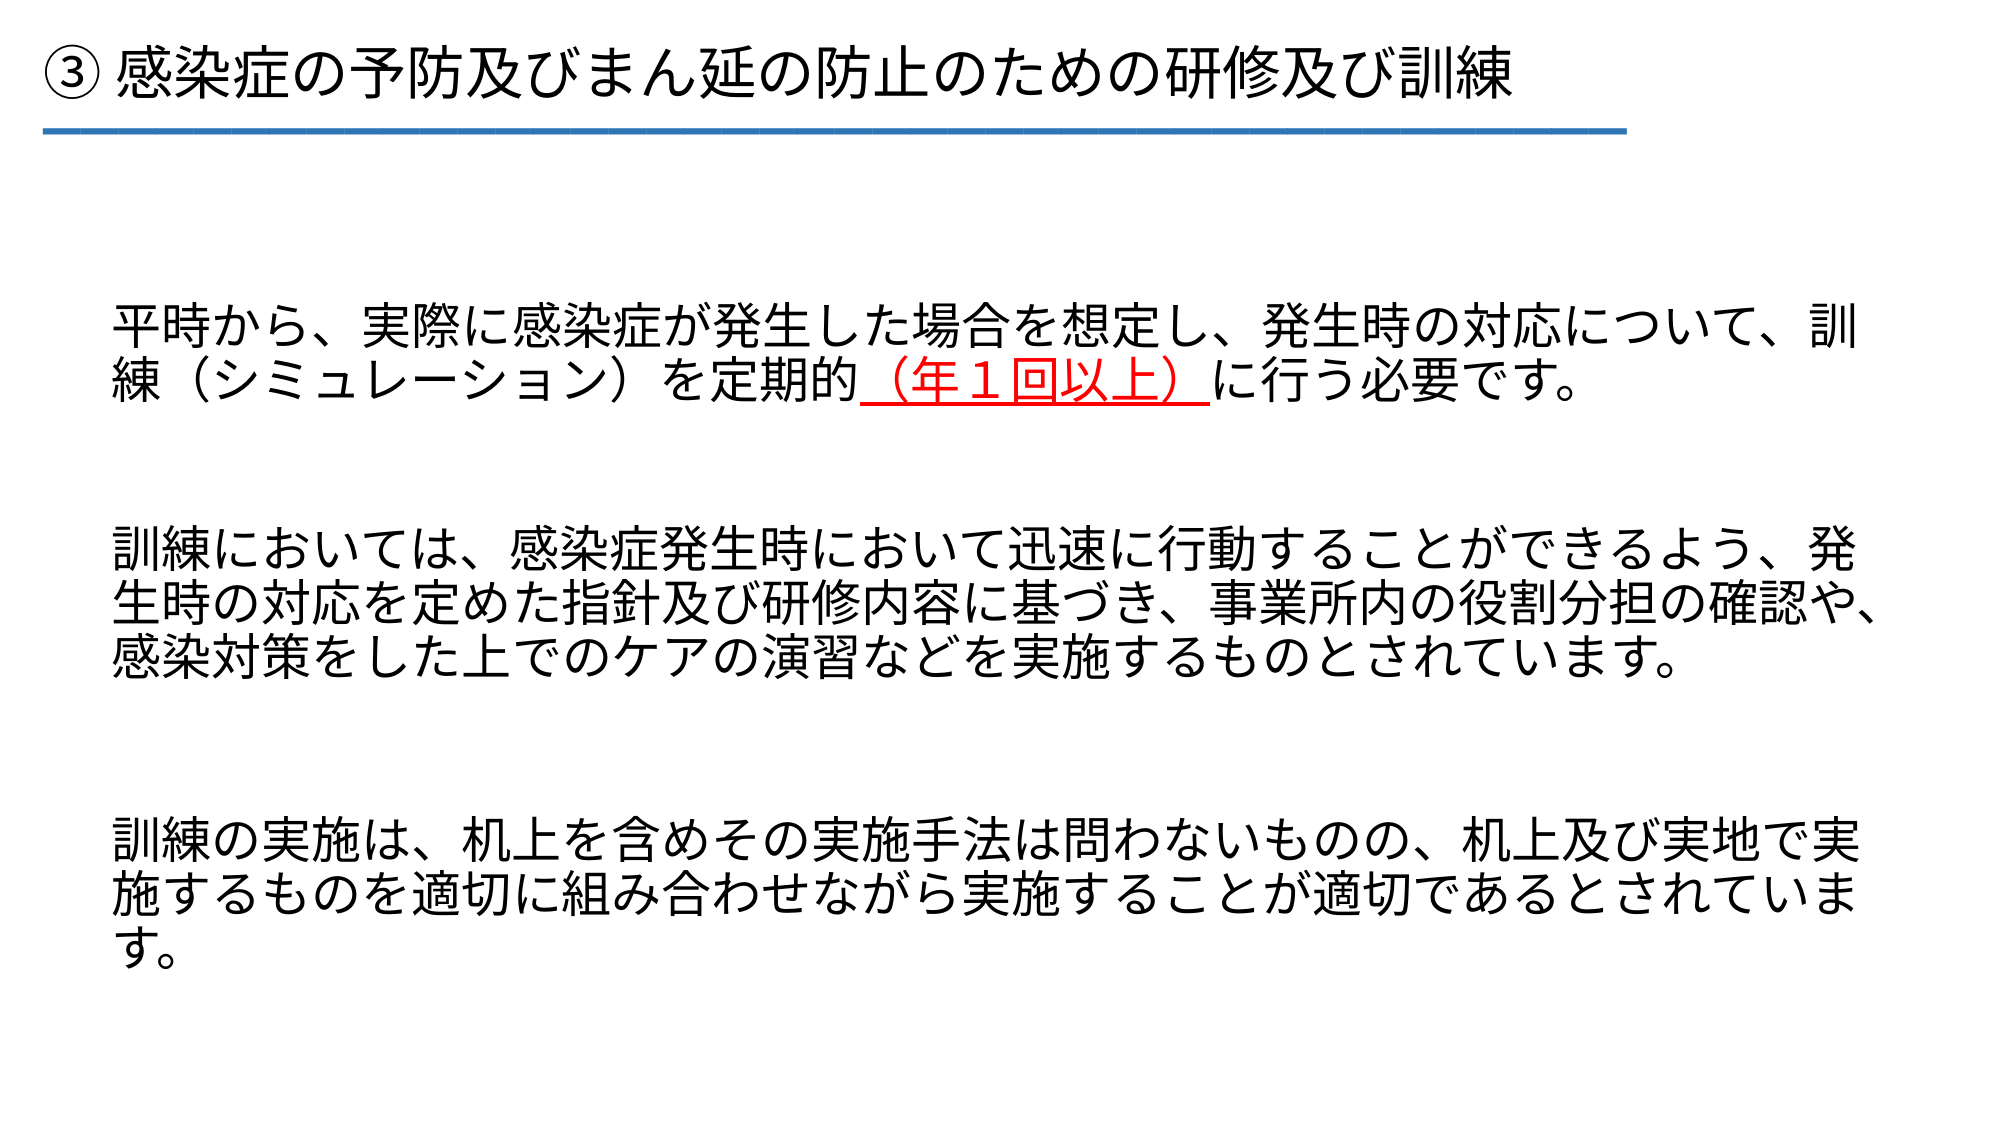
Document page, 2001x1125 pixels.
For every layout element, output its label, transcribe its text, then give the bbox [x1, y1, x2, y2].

text_box 平時から、実際に感染症が発生した場合を想定し、発生時の対応について、訓練（シミュレーション）を定期的（年１回以上）に行う必要です。 [97, 293, 1892, 430]
text_box 訓練の実施は、机上を含めその実施手法は問わないものの、机上及び実地で実施するものを適切に組み合わせながら実施することが適切であるとされています。 [97, 808, 1892, 1001]
text_box __________________________________________ [28, 17, 1960, 164]
text_box 訓練においては、感染症発生時において迅速に行動することができるよう、発生時の対応を定めた指針及び研修内容に基づき、事業所内の役割分担の確認や、感染対策をした上でのケアの演習などを実施するものとされています。 [97, 517, 1892, 721]
text_box ③感染症の予防及びまん延の防止のための研修及び訓練 [28, 36, 1923, 131]
